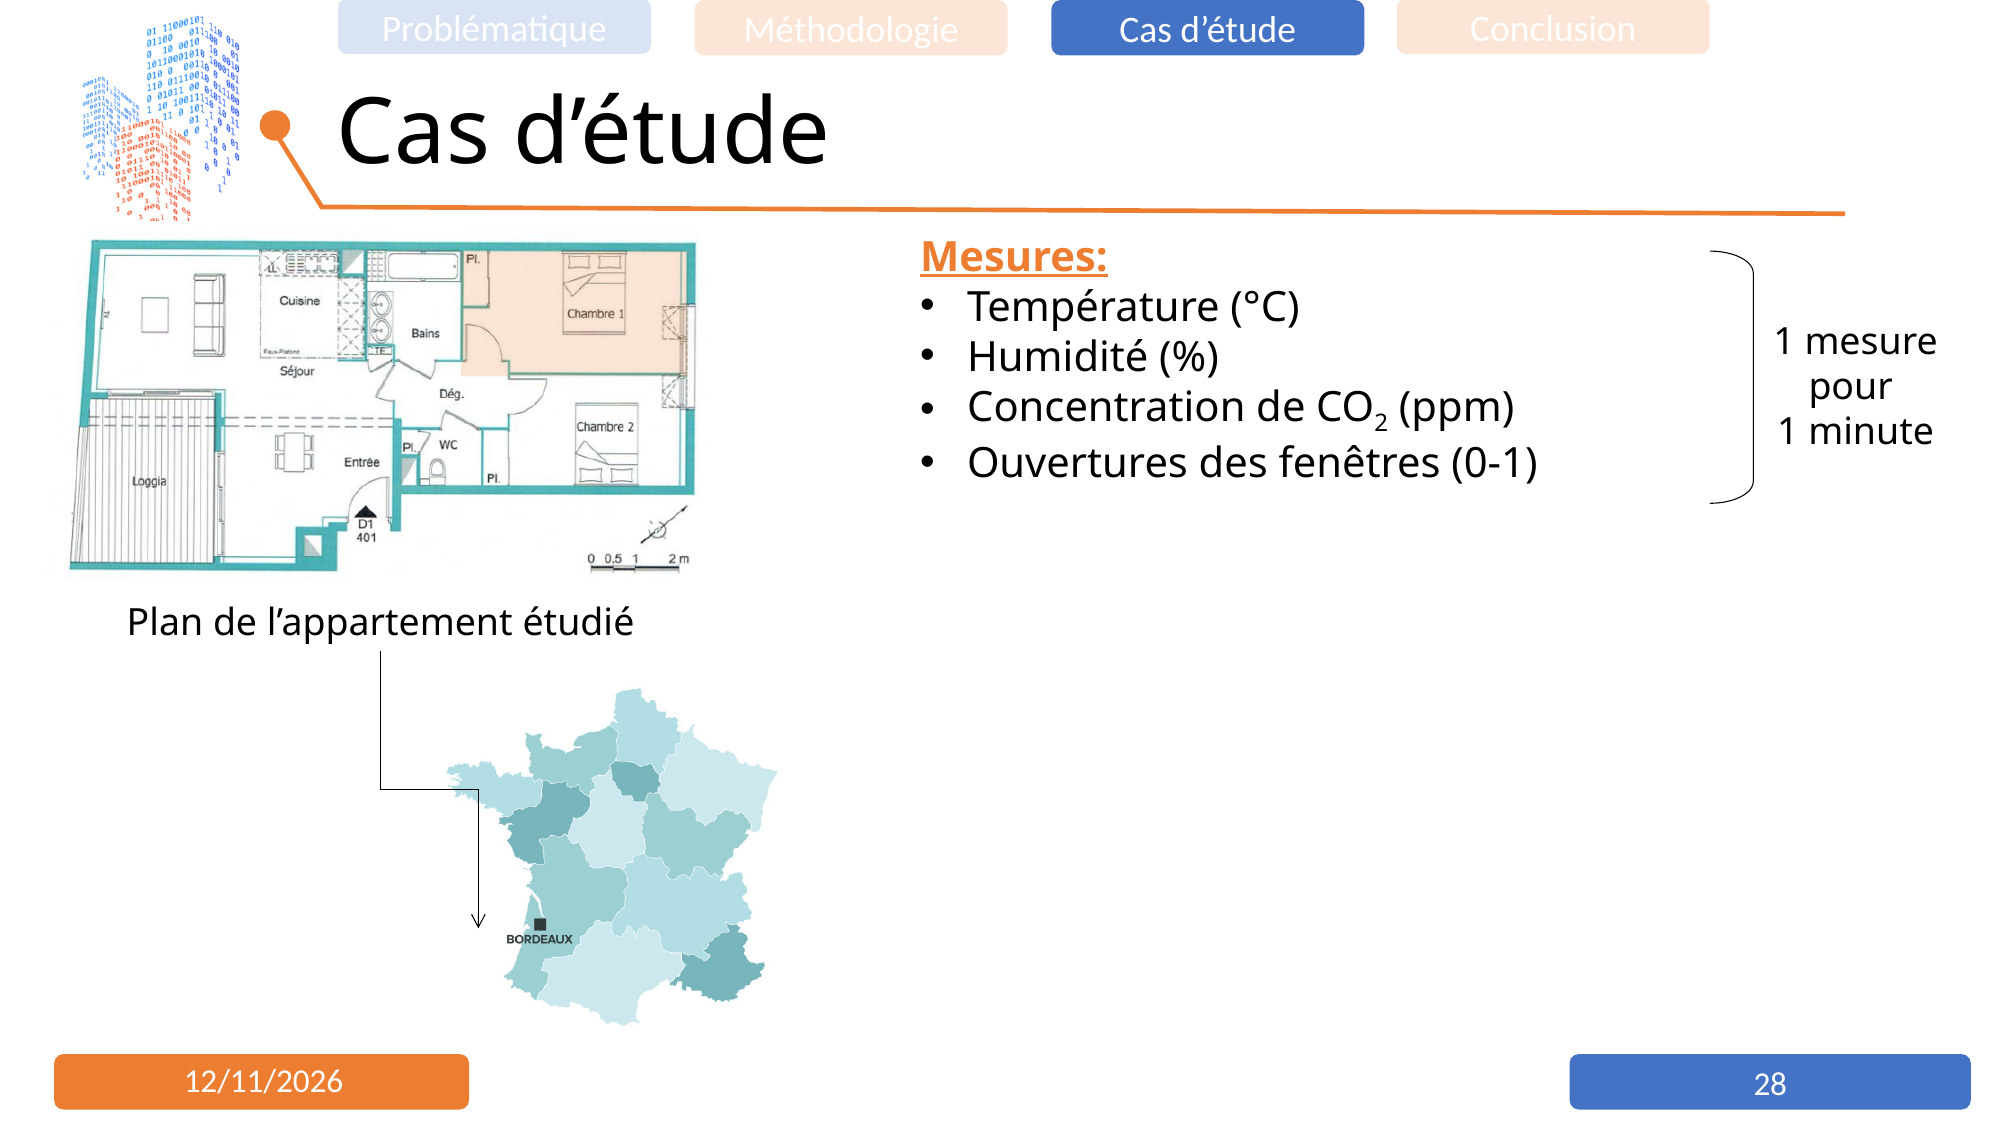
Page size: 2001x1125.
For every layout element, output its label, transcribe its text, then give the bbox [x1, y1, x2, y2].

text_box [291, 741, 568, 839]
title Cas d’étude [321, 76, 1863, 184]
text_box Méthodologie [693, 0, 1009, 57]
picture [24, 0, 711, 592]
text_box Conclusion [1395, 0, 1711, 56]
text_box [1709, 250, 1754, 504]
text_box 1 mesure pour 1 minute [1756, 309, 1955, 460]
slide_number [57, 1049, 470, 1110]
text_box Cas d’étude [1050, 0, 1366, 57]
text_box Plan de l’appartement étudié [111, 592, 650, 651]
text_box Problématique [336, 0, 652, 56]
slide_number 28 [1569, 1054, 1971, 1110]
picture [441, 686, 783, 1027]
text_box Mesures: Température (°C) Humidité (%) Concentration de CO2 (ppm) Ouvertures des fenêtres (0-1) [905, 221, 1715, 544]
